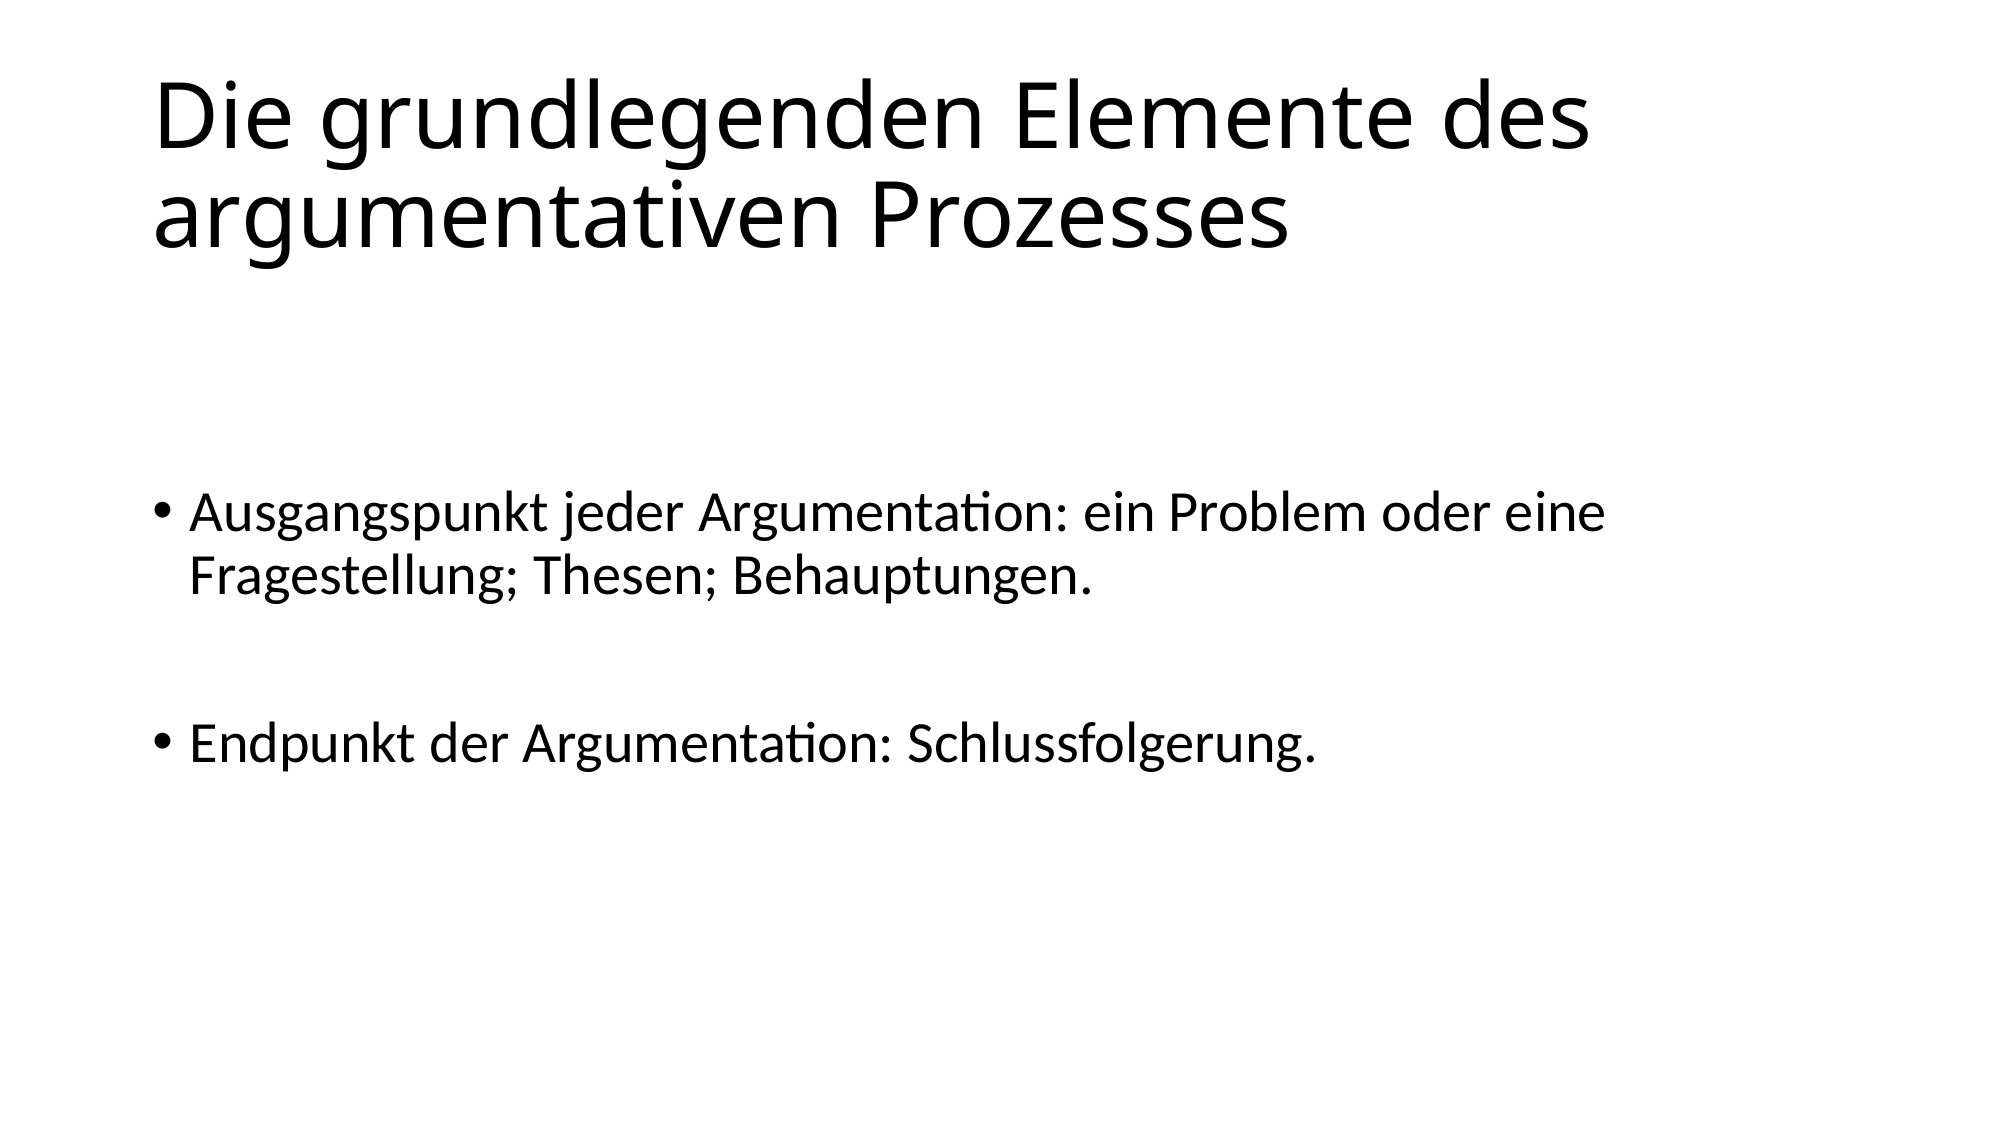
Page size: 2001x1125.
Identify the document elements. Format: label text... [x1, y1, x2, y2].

title Die grundlegenden Elemente des argumentativen Prozesses [137, 59, 1863, 278]
list Ausgangspunkt jeder Argumentation: ein Problem oder eine Fragestellung; Thesen; Behauptungen. Endpunkt der Argumentation: Schlussfolgerung. [137, 299, 1863, 1014]
